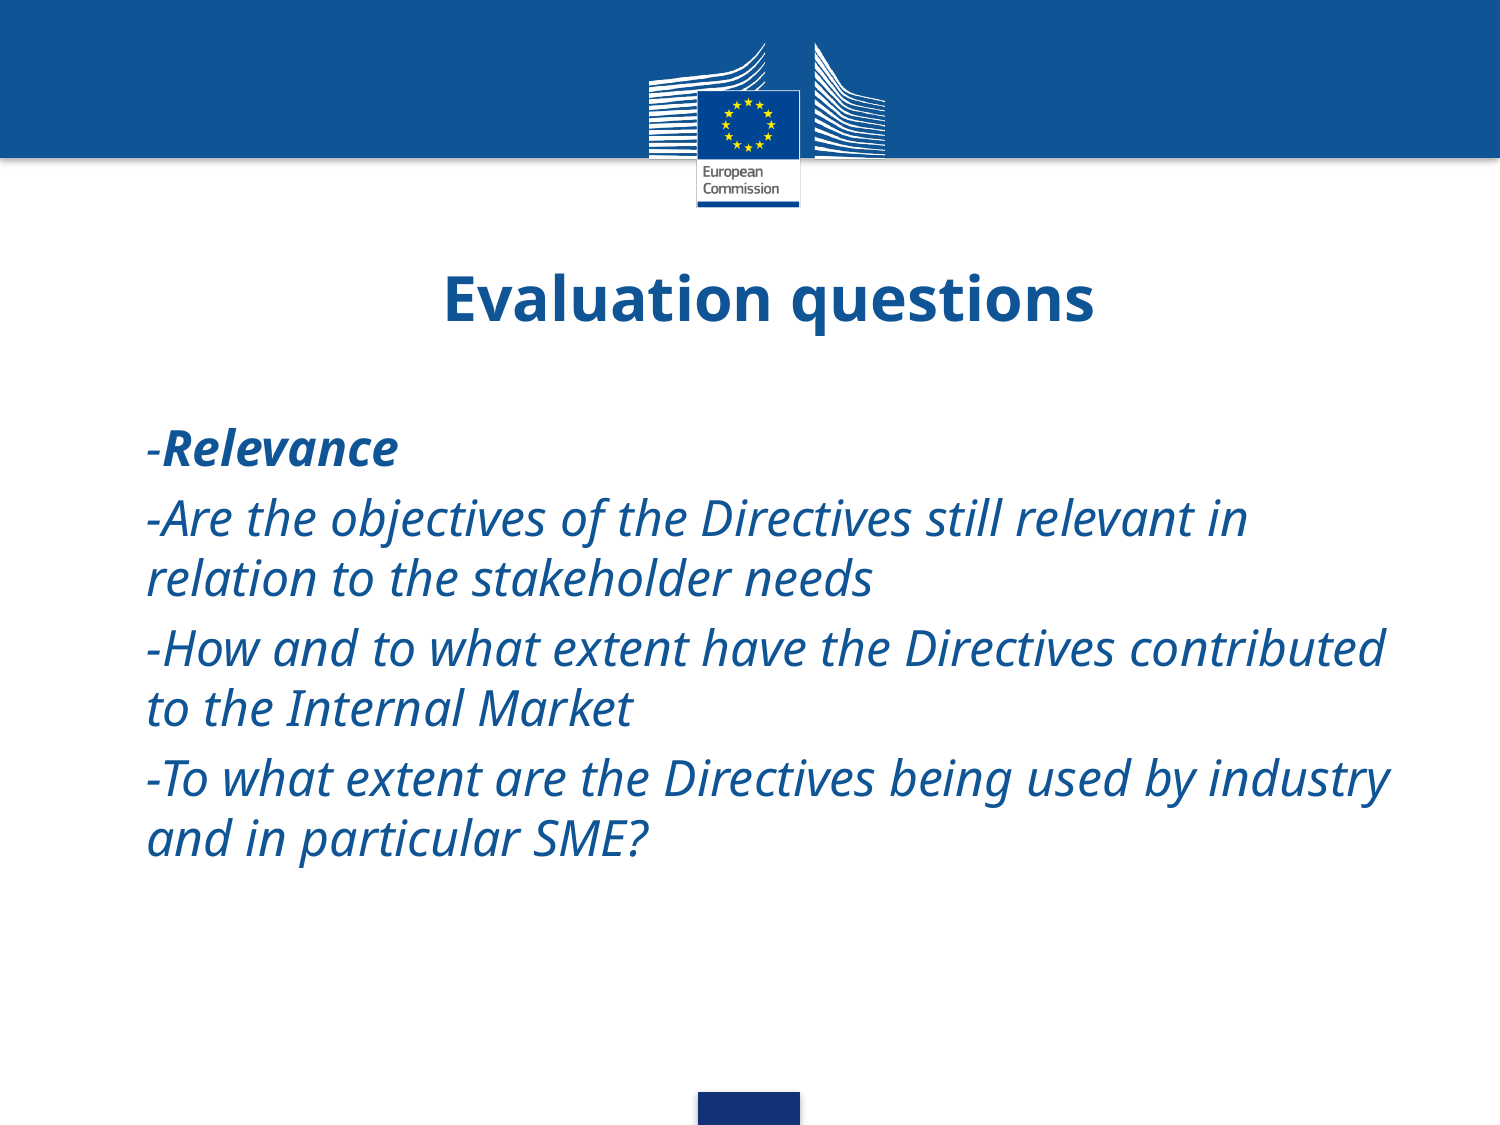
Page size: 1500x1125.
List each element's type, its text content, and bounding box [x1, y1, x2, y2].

title Evaluation questions [64, 219, 1415, 374]
list -Relevance -Are the objectives of the Directives still relevant in relation to the stakeholder needs -How and to what extent have the Directives contributed to the Internal Market -To what extent are the Directives being used by industry and in particular SME? [75, 408, 1425, 988]
picture [649, 42, 885, 208]
